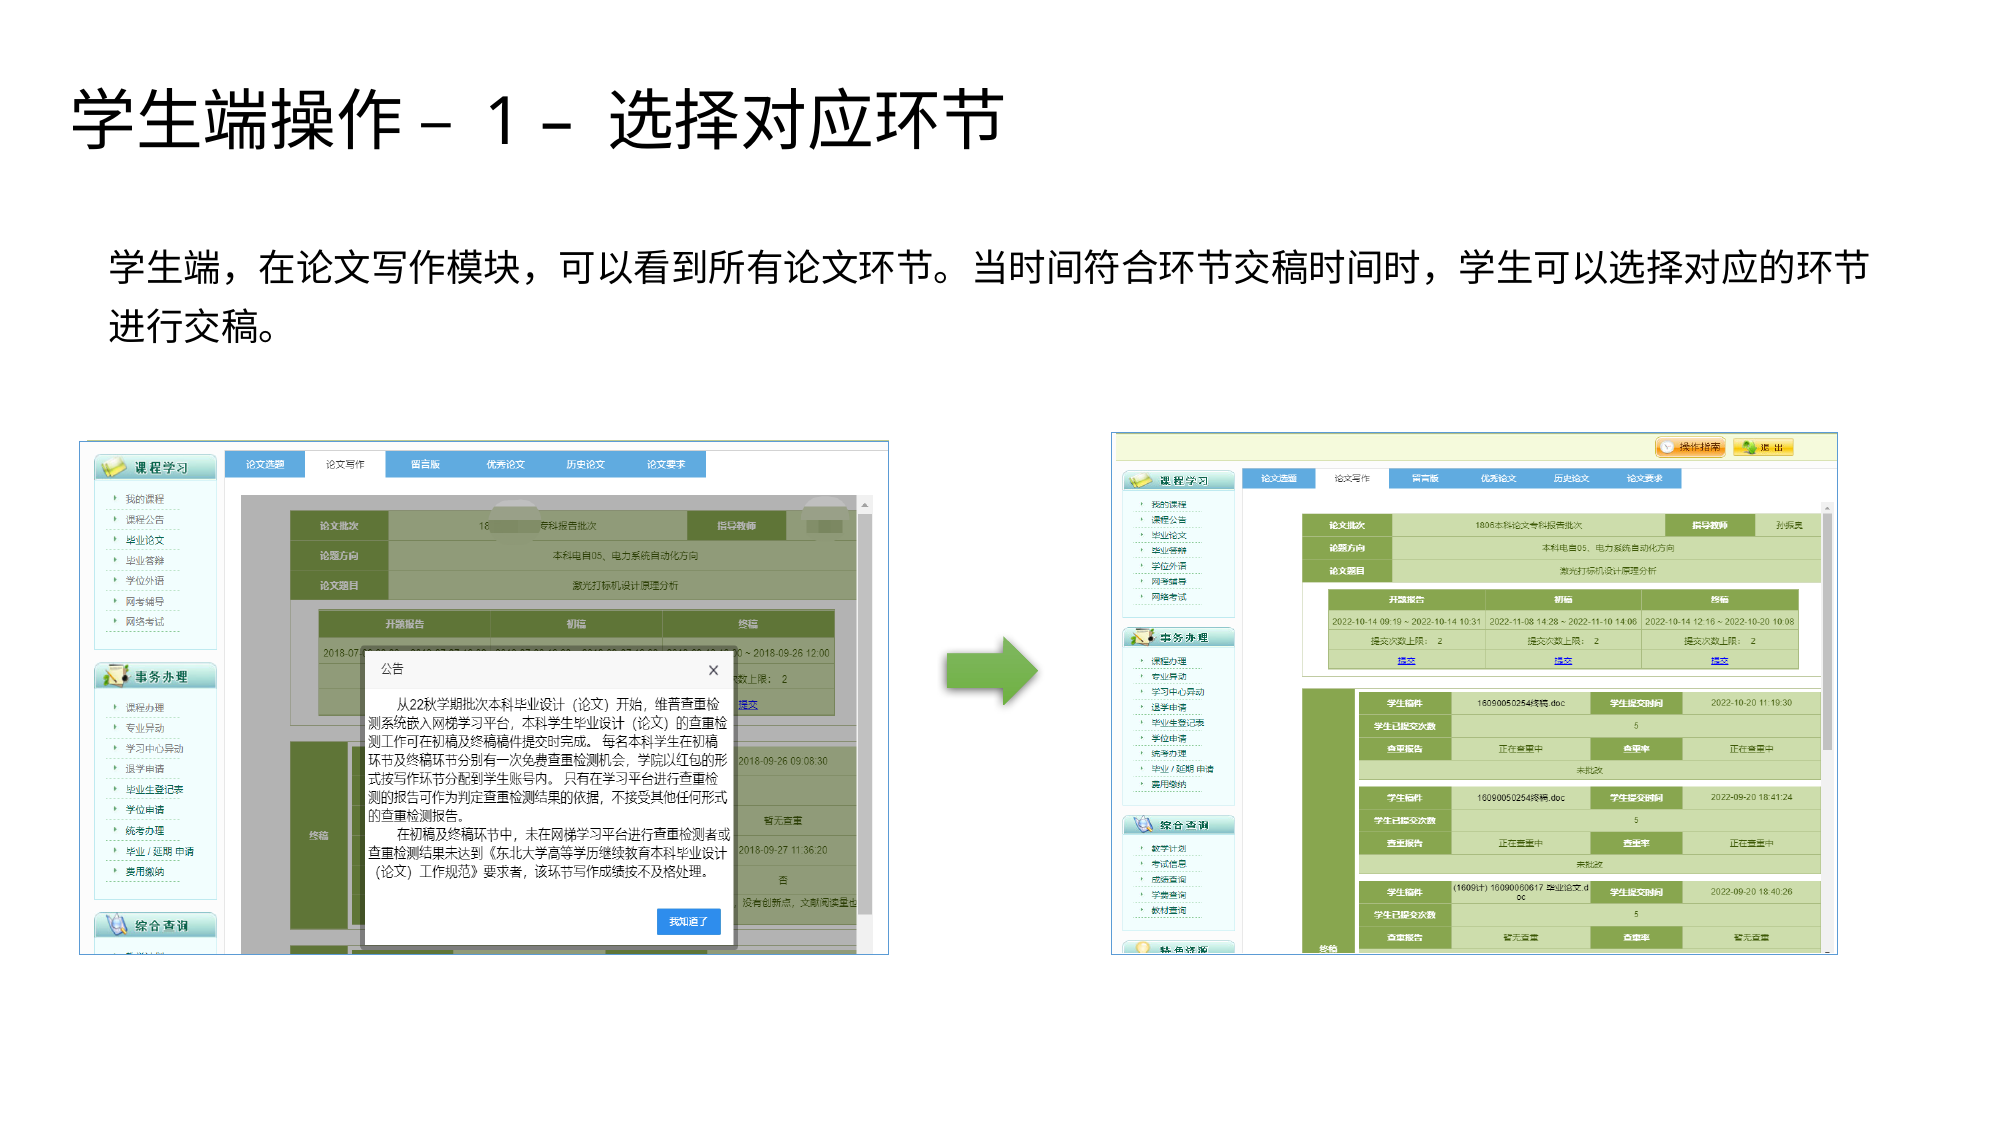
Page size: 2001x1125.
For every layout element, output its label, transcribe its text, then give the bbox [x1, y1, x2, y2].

picture [1111, 432, 1838, 955]
text_box [946, 636, 1038, 706]
picture [79, 440, 889, 955]
text_box 学生端，在论文写作模块，可以看到所有论文环节。当时间符合环节交稿时间时，学生可以选择对应的环节进行交稿。 [94, 223, 1907, 355]
title 学生端操作 – 1 – 选择对应环节 [54, 59, 1863, 187]
